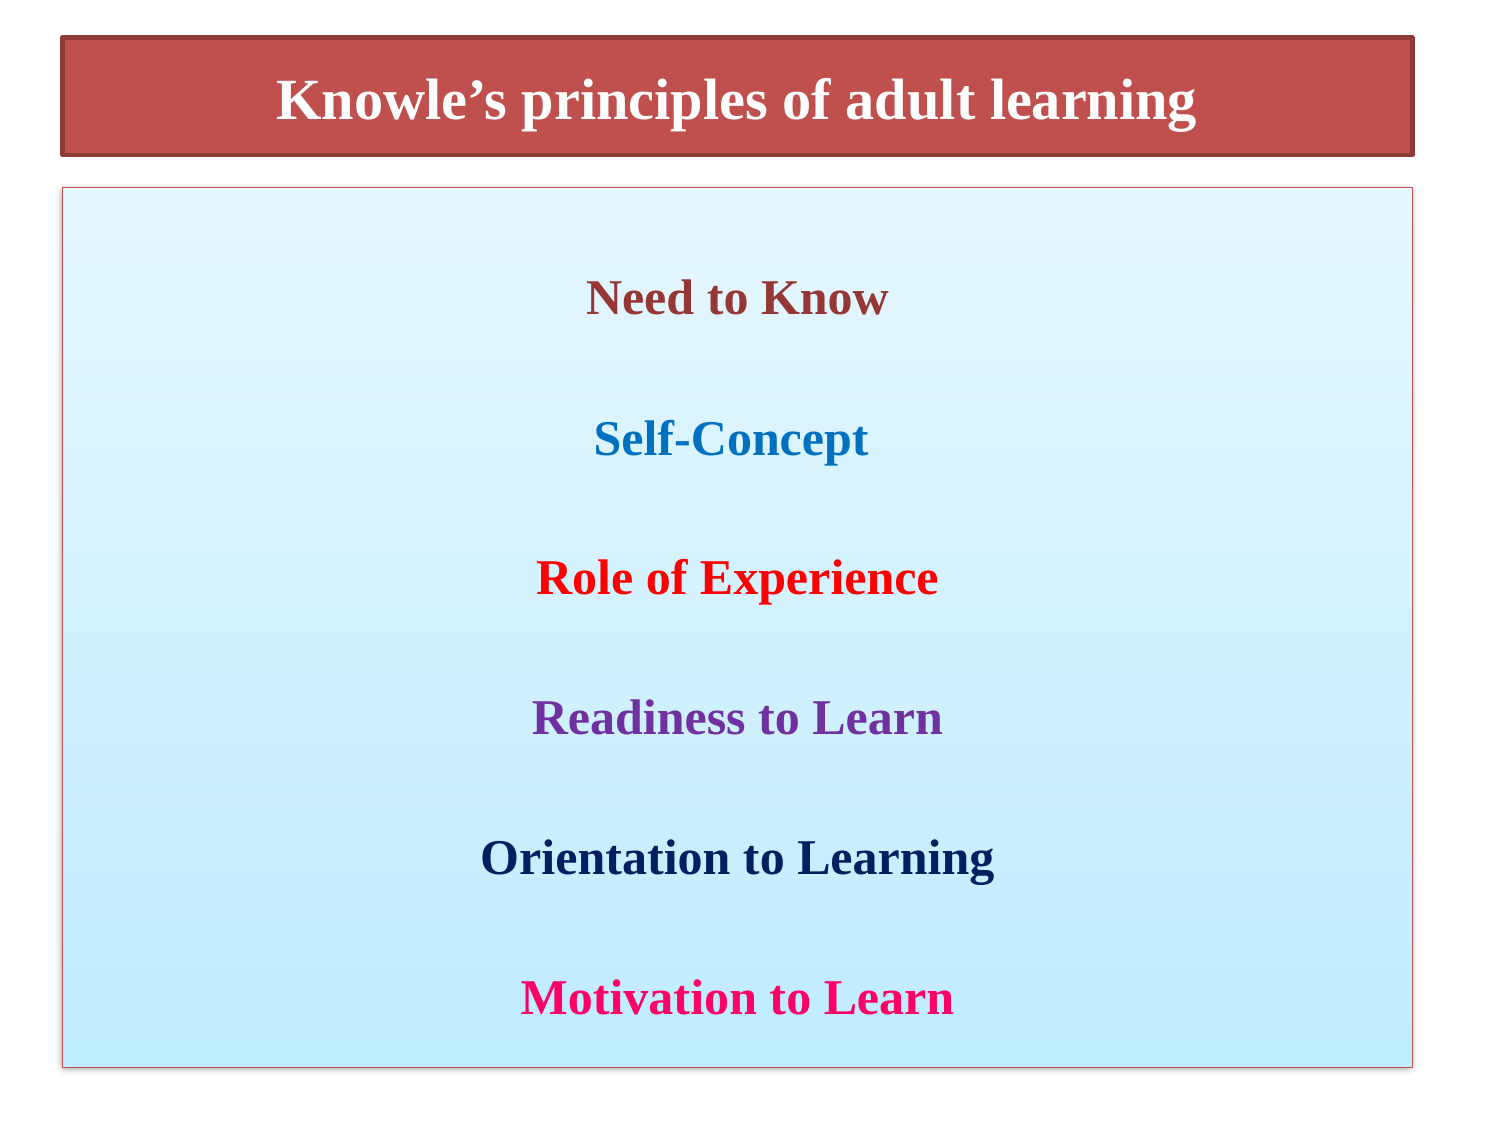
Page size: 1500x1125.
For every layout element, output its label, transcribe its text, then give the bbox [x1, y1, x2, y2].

title Knowle’s principles of adult learning [60, 35, 1415, 157]
list Need to Know Self-Concept Role of Experience Readiness to Learn Orientation to Learning Motivation to Learn [62, 187, 1413, 1068]
